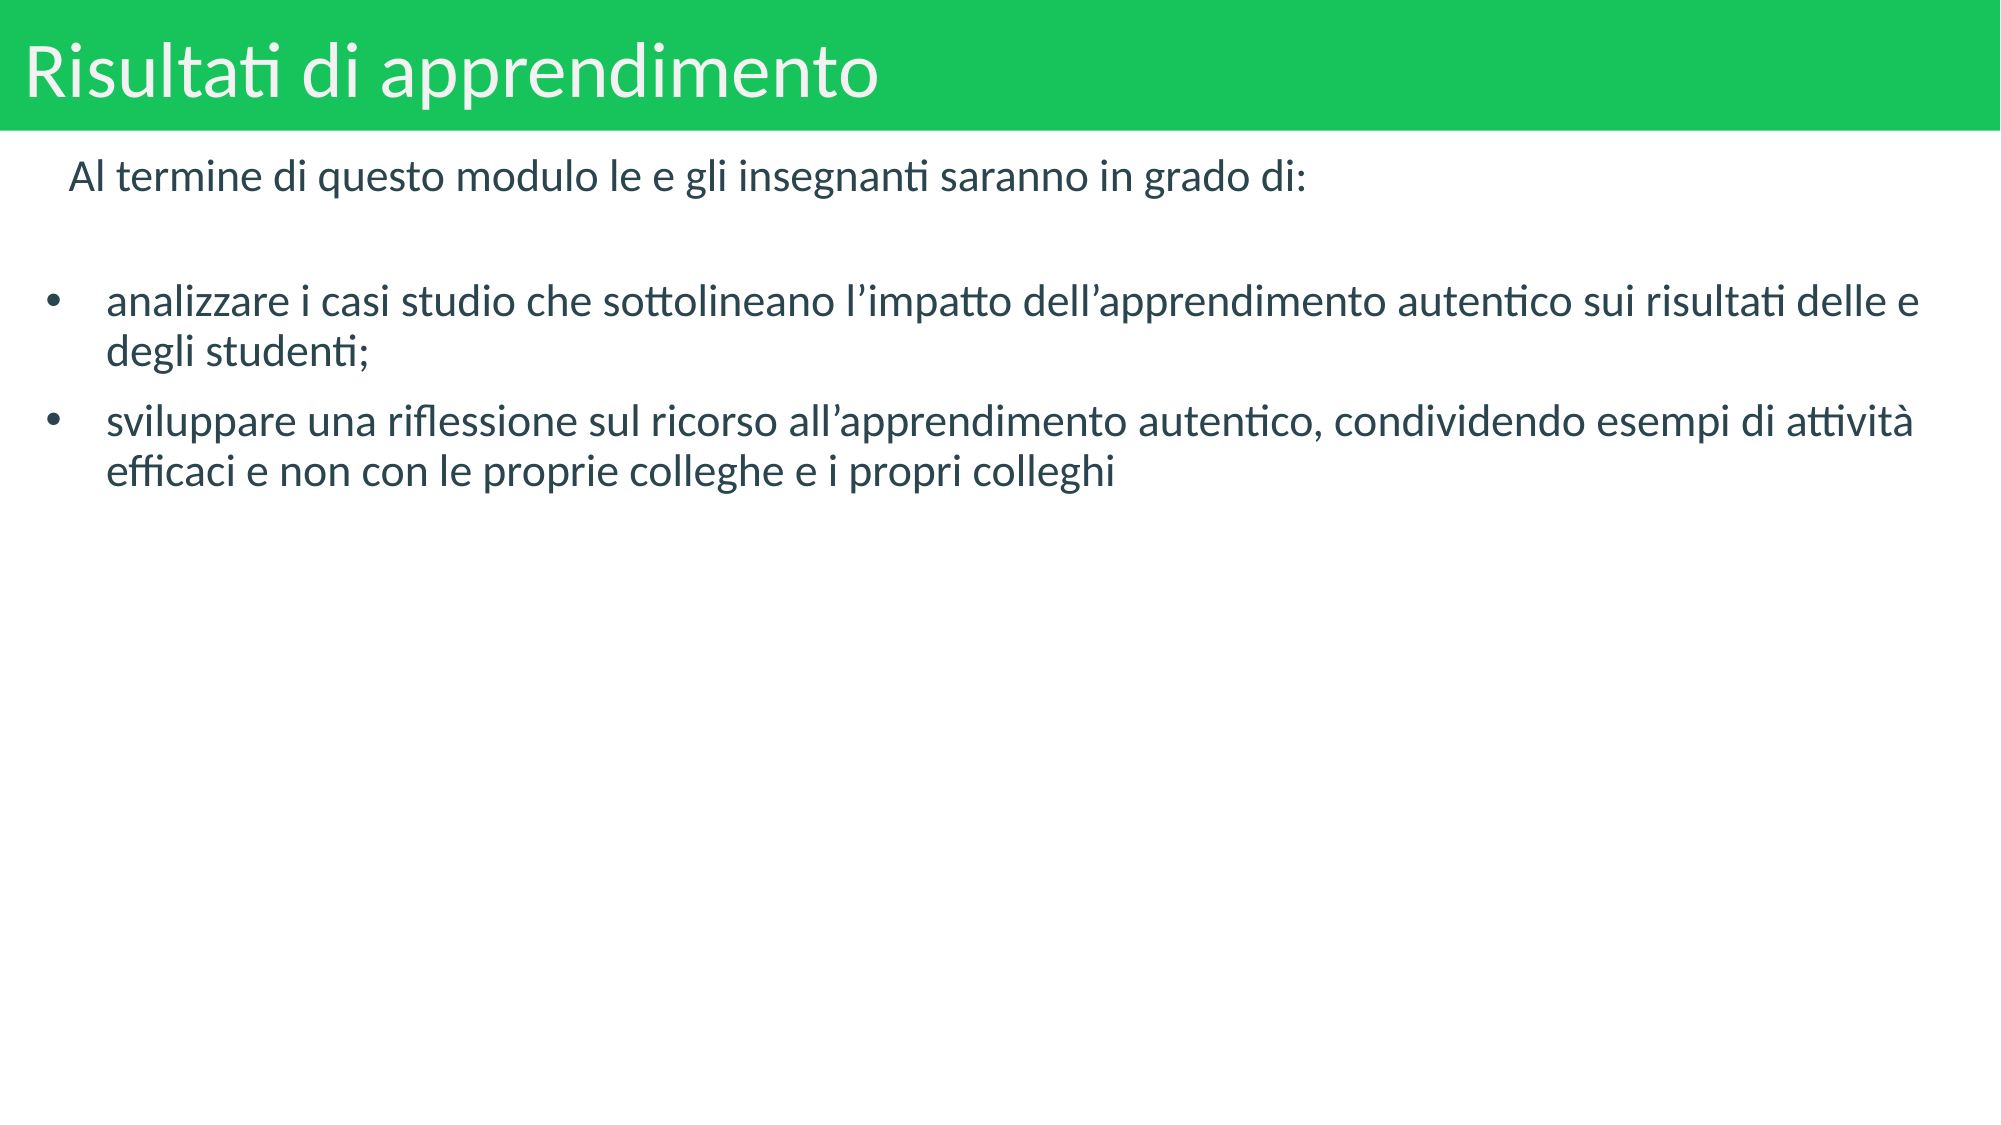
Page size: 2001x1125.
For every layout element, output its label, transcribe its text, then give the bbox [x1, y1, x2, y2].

list Al termine di questo modulo le e gli insegnanti saranno in grado di: analizzare i casi studio che sottolineano l’impatto dell’apprendimento autentico sui risultati delle e degli studenti; sviluppare una riflessione sul ricorso all’apprendimento autentico, condividendo esempi di attività efficaci e non con le proprie colleghe e i propri colleghi [16, 144, 1976, 1108]
title Risultati di apprendimento [16, 13, 1976, 131]
